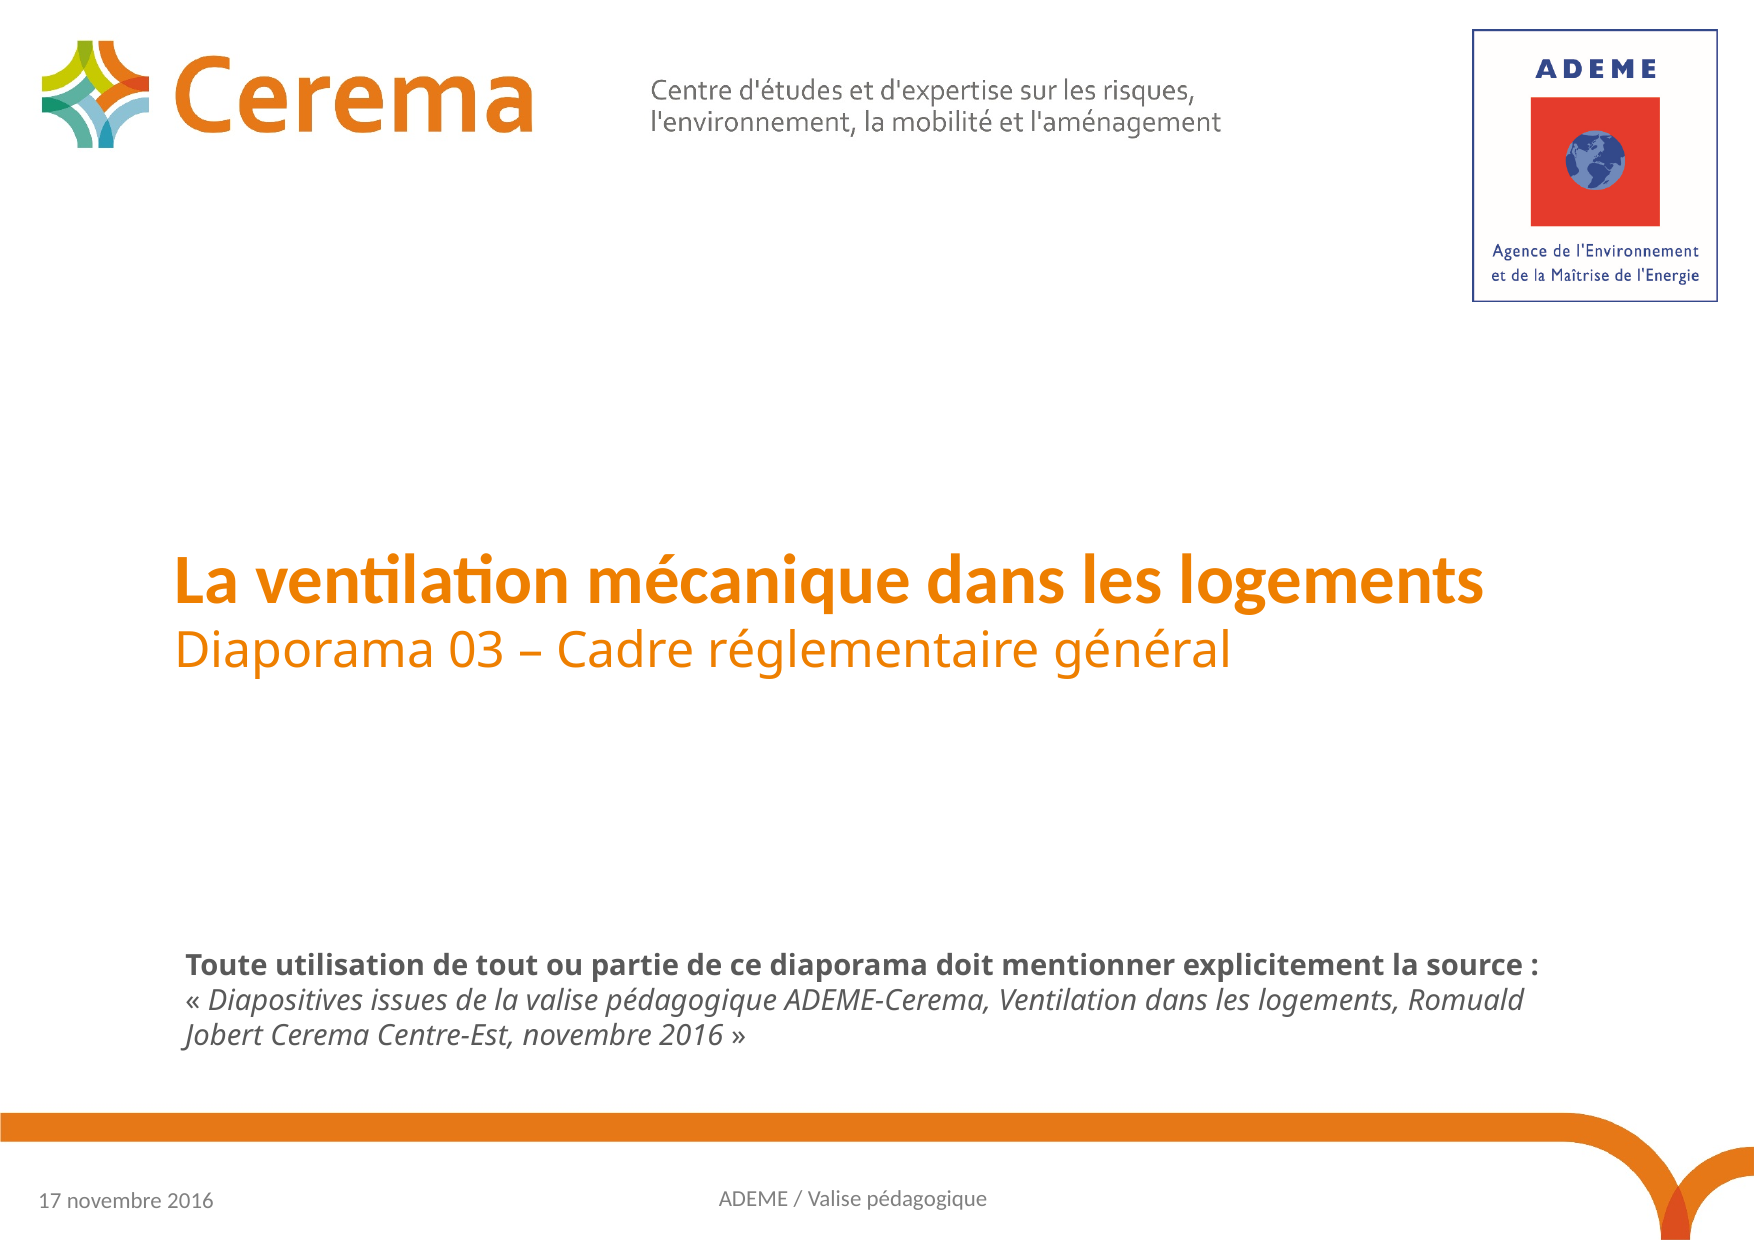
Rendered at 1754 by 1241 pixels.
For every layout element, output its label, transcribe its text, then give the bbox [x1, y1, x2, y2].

text_box Toute utilisation de tout ou partie de ce diaporama doit mentionner explicitement la source : « Diapositives issues de la valise pédagogique ADEME-Cerema, Ventilation dans les logements, Romuald Jobert Cerema Centre-Est, novembre 2016 » [170, 938, 1574, 1081]
picture [0, 0, 1754, 1240]
text_box La ventilation mécanique dans les logements Diaporama 03 – Cadre réglementaire général [159, 525, 1716, 714]
